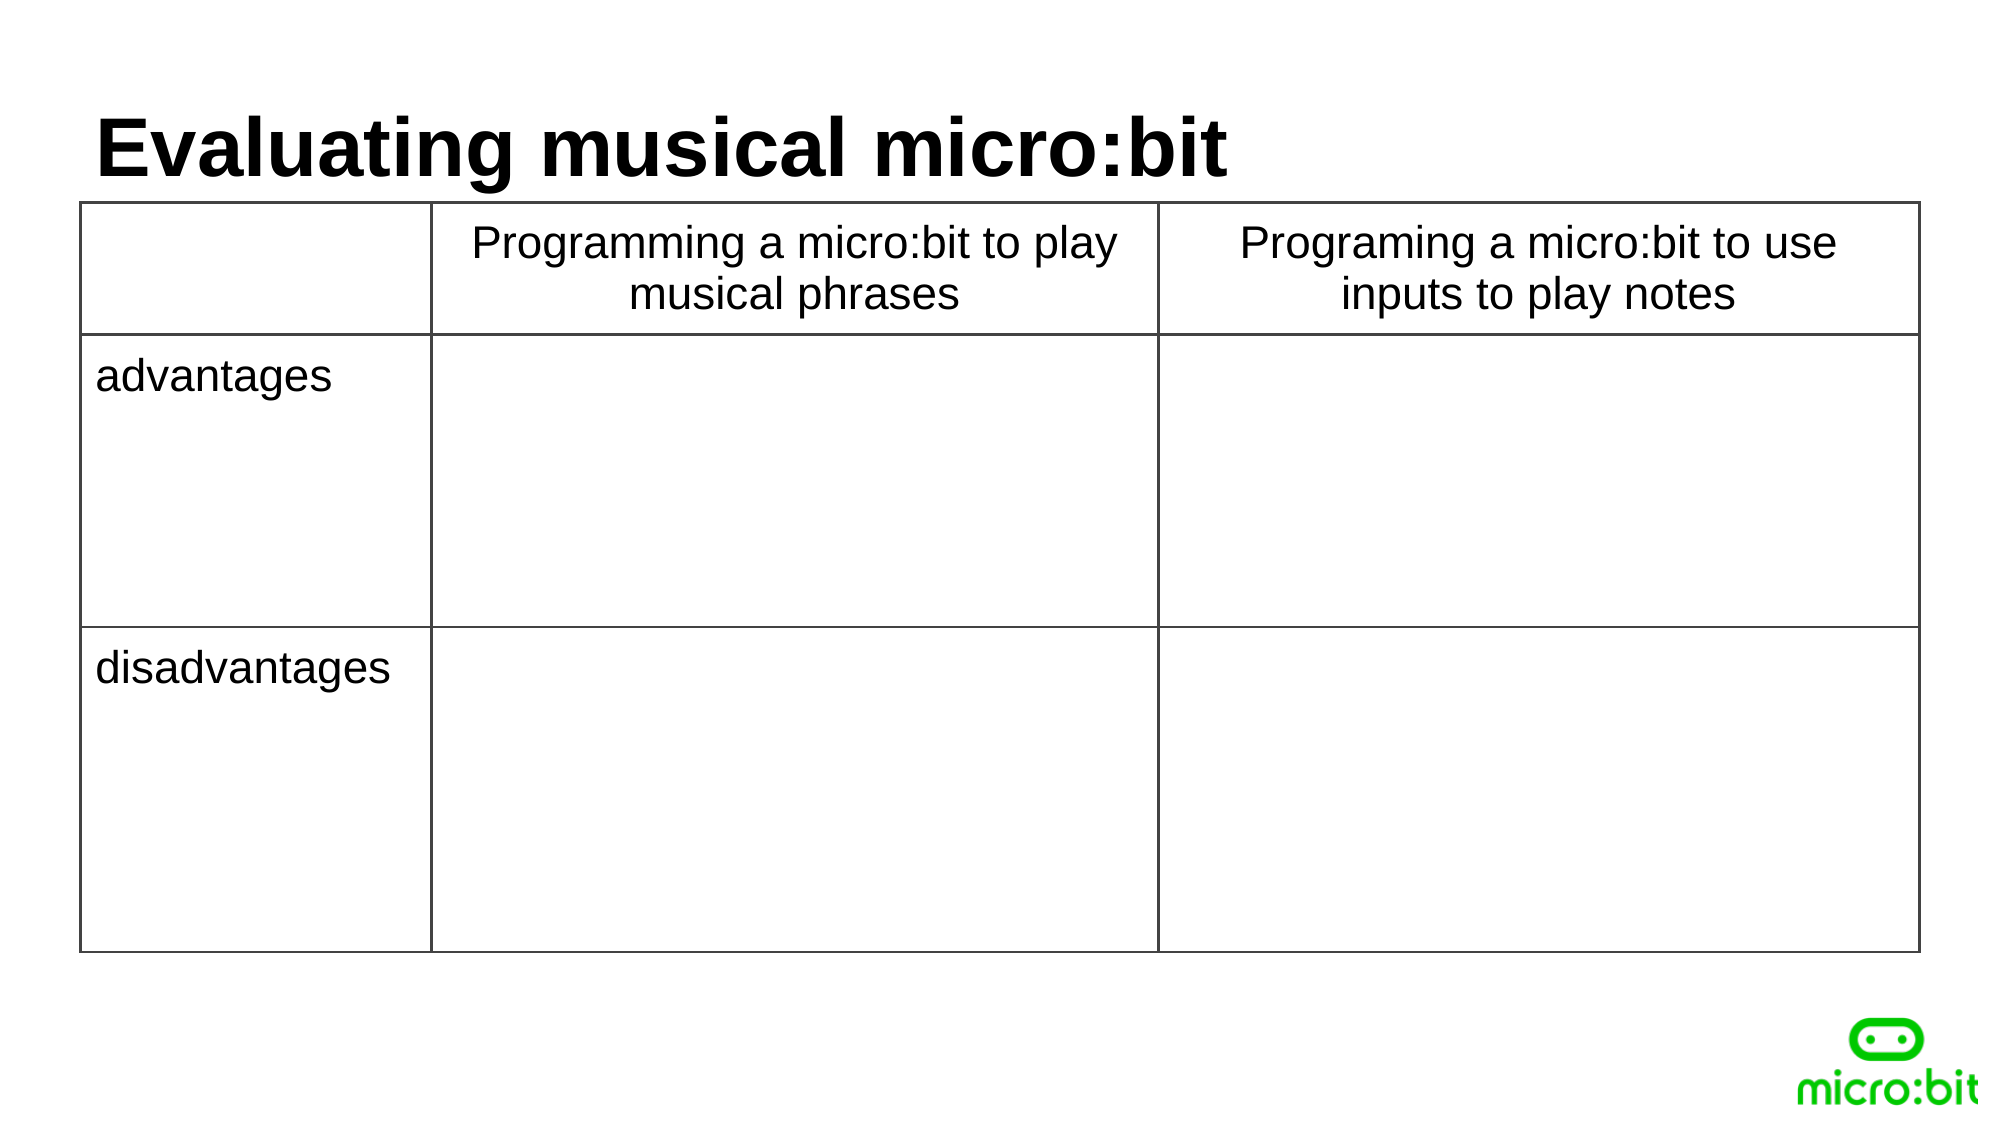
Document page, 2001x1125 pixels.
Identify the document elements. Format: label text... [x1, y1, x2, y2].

table_cell disadvantages [82, 628, 430, 951]
table_cell [1160, 336, 1918, 626]
table_header Programing a micro:bit to use inputs to play notes [1160, 204, 1918, 333]
table_cell [1160, 628, 1918, 951]
text_box Evaluating musical micro:bit [80, 0, 1854, 201]
table_cell [433, 628, 1157, 951]
picture [1797, 1017, 1978, 1106]
table_header [82, 204, 430, 333]
table_header Programming a micro:bit to play musical phrases [433, 204, 1157, 333]
table_cell advantages [82, 336, 430, 626]
table_cell [433, 336, 1157, 626]
